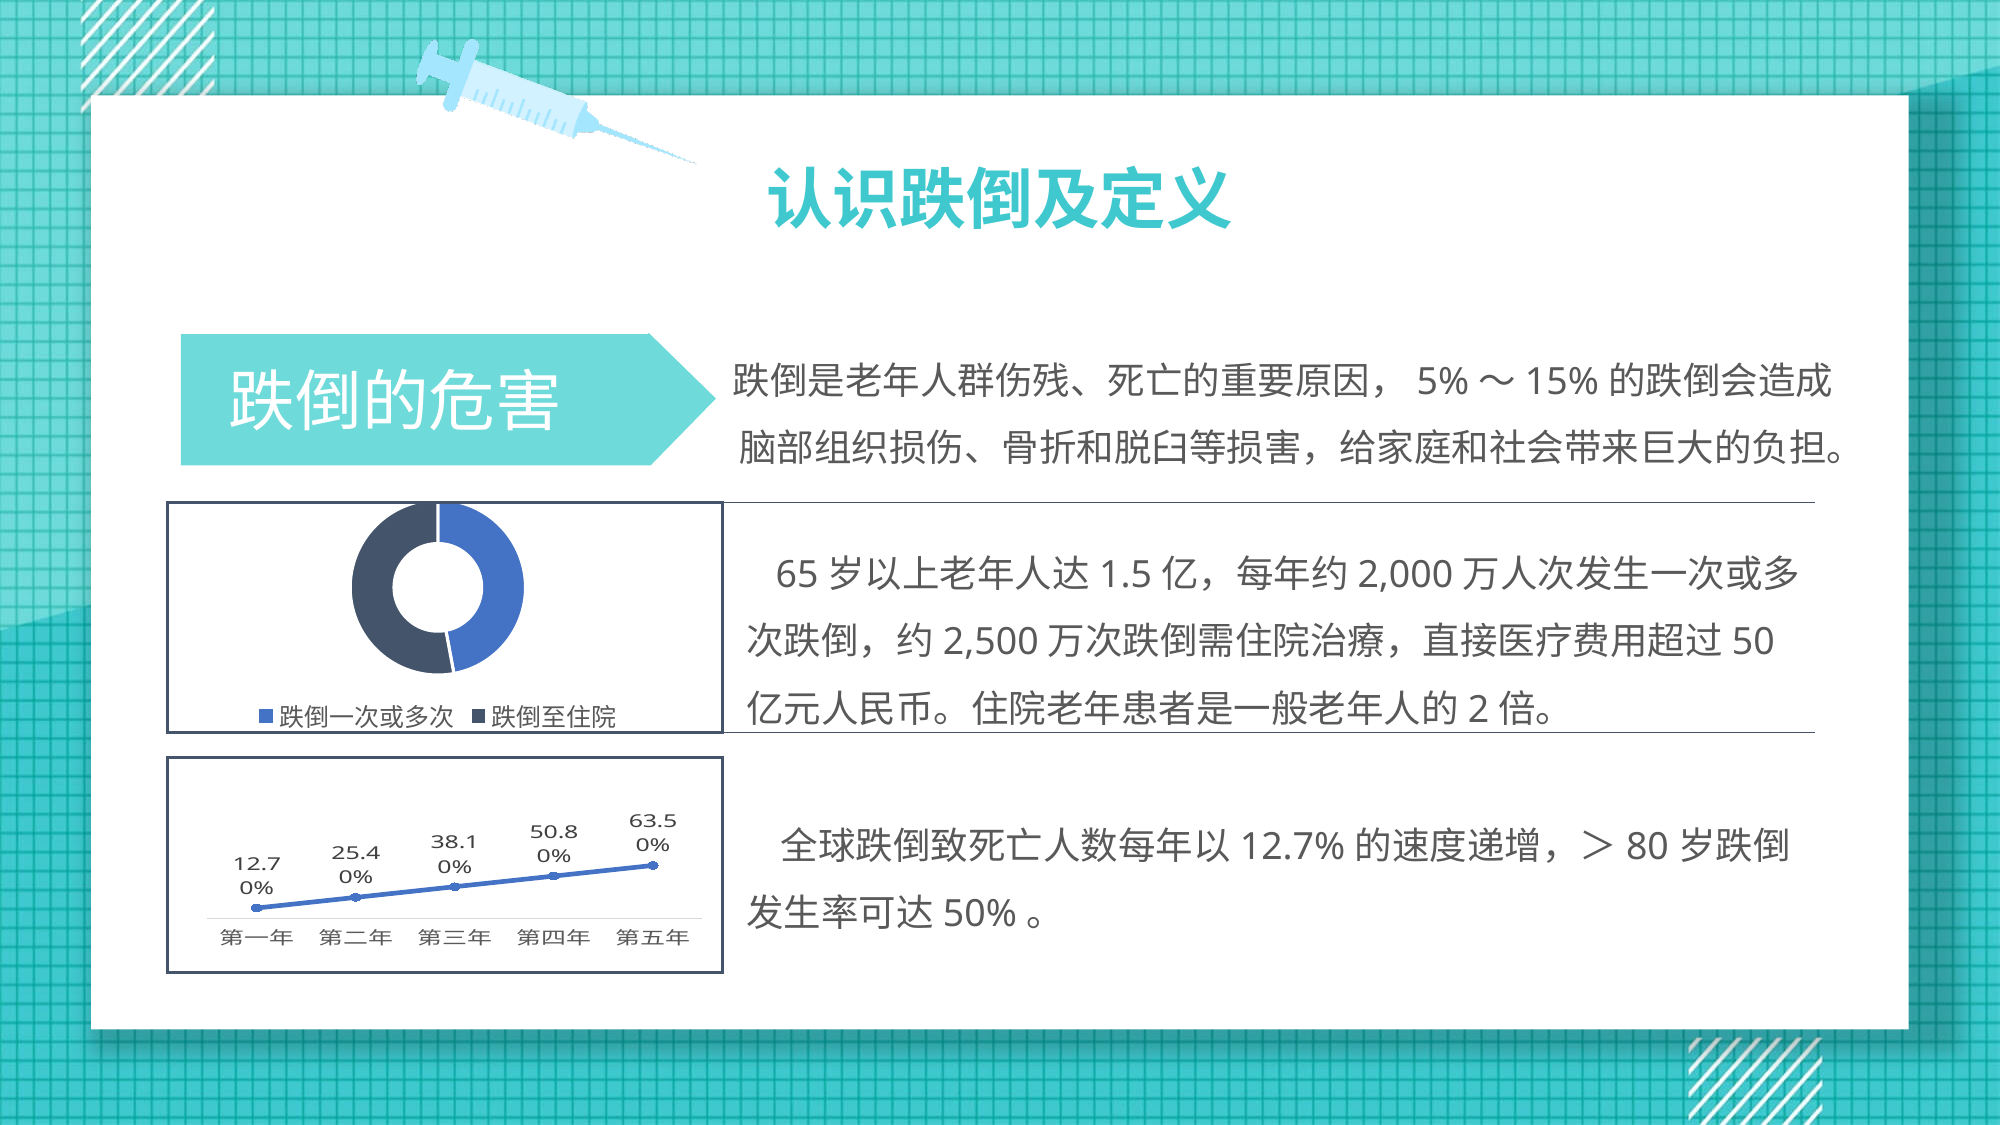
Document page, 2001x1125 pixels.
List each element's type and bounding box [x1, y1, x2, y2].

picture [0, 0, 2000, 1125]
text_box [180, 334, 697, 466]
text_box [167, 757, 723, 973]
text_box [167, 494, 723, 741]
